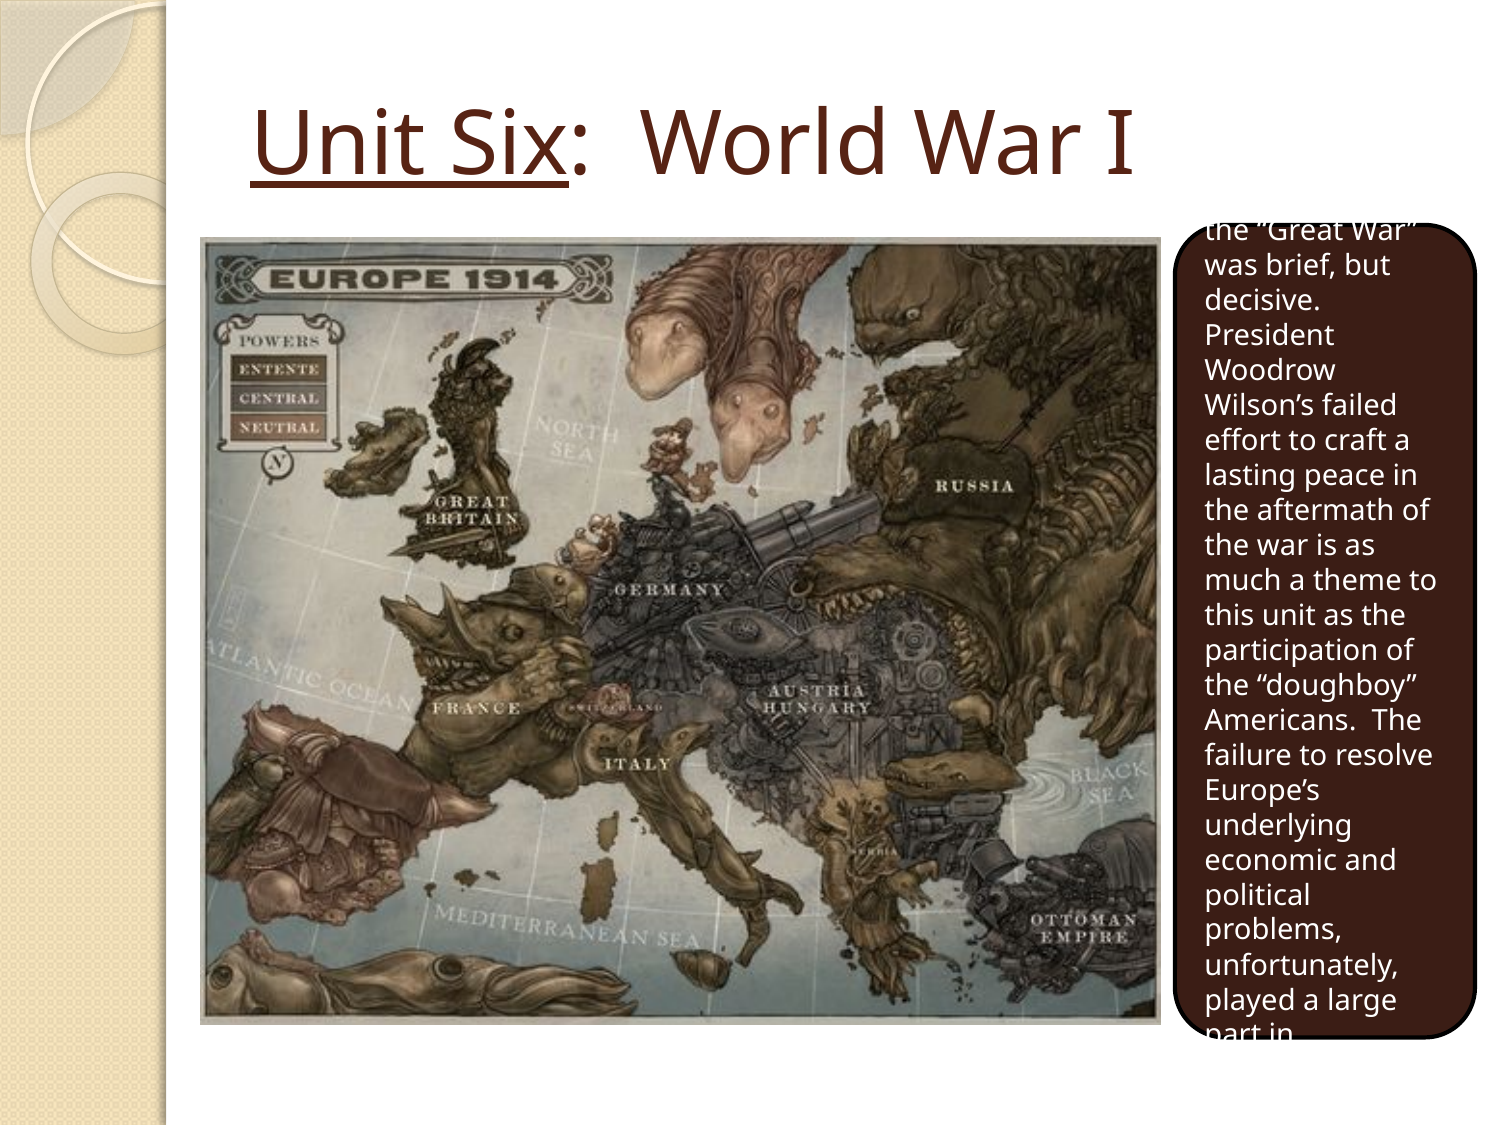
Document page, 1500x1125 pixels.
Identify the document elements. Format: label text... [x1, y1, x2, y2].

text_box The United States’ involvement in the “Great War” was brief, but decisive. President Woodrow Wilson’s failed effort to craft a lasting peace in the aftermath of the war is as much a theme to this unit as the participation of the “doughboy” Americans. The failure to resolve Europe’s underlying economic and political problems, unfortunately, played a large part in engendering conflict 20 years later. [1172, 222, 1478, 1040]
title Unit Six: World War I [235, 45, 1466, 233]
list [199, 237, 1161, 1026]
